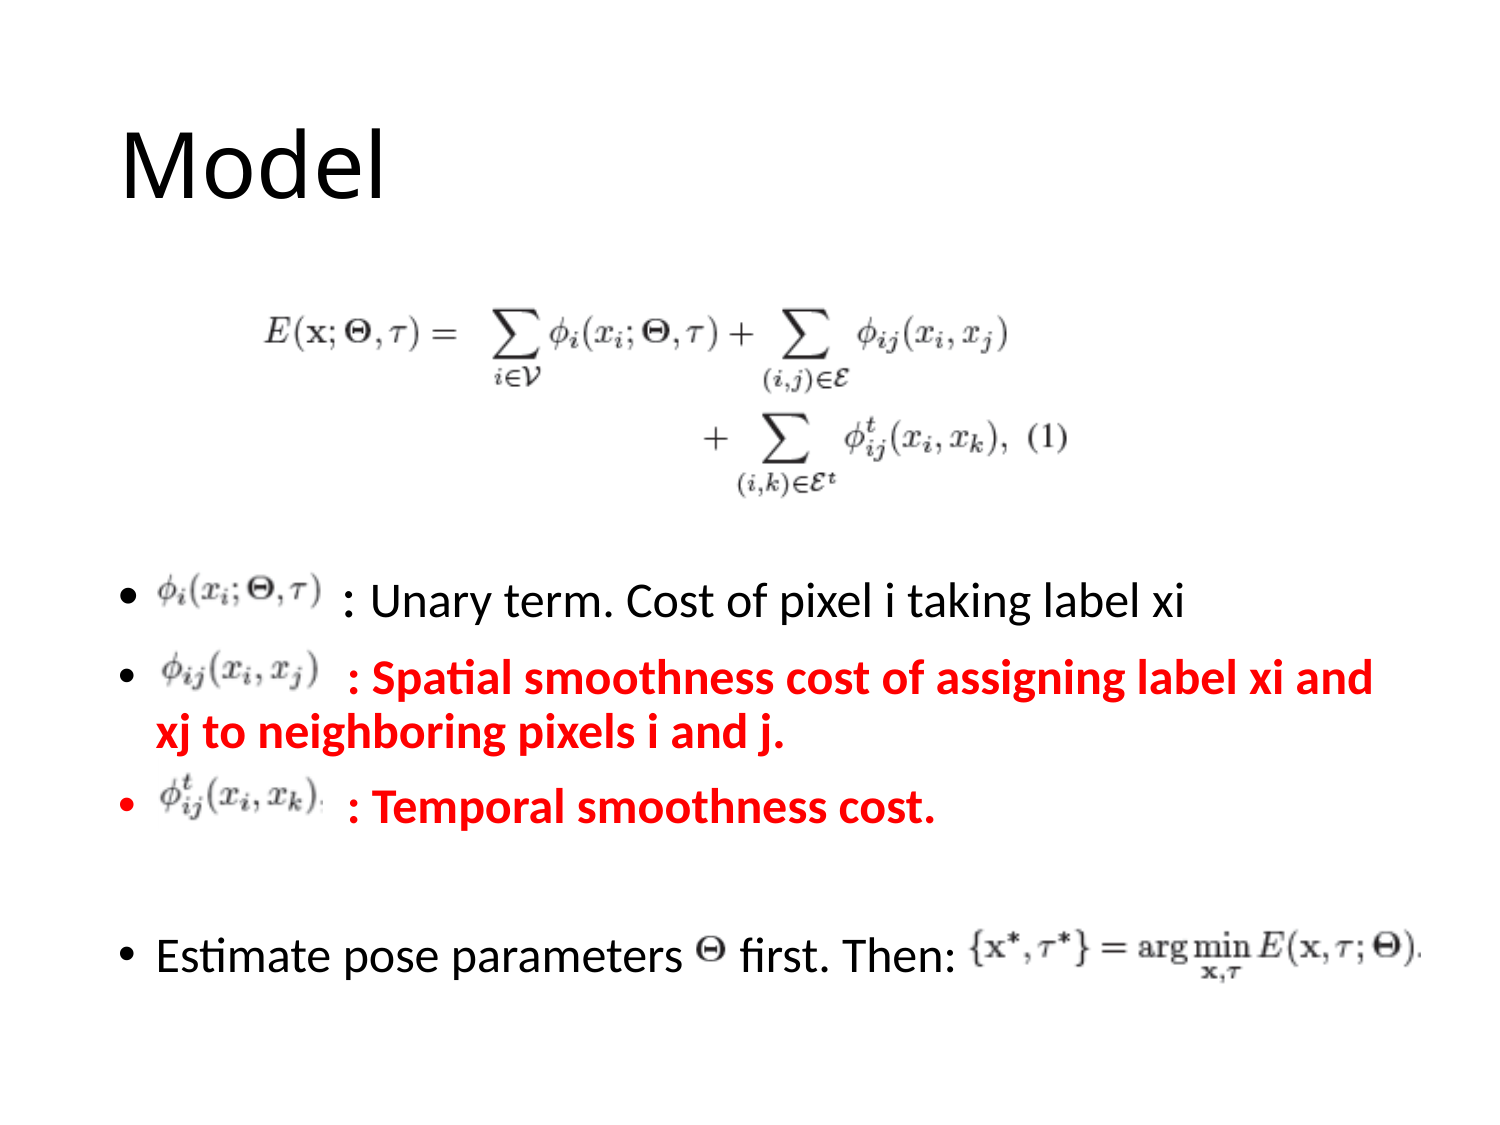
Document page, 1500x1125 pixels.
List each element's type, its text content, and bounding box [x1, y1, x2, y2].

title Model [103, 59, 1397, 278]
picture [687, 925, 735, 976]
picture [260, 299, 1087, 506]
list : Unary term. Cost of pixel i taking label xi : Spatial smoothness cost of assigning label xi and xj to neighboring pixels i and j. : Temporal smoothness cost. Estimate pose parameters first. Then: [103, 301, 1397, 1109]
picture [962, 911, 1421, 986]
picture [152, 549, 329, 705]
picture [156, 758, 324, 829]
